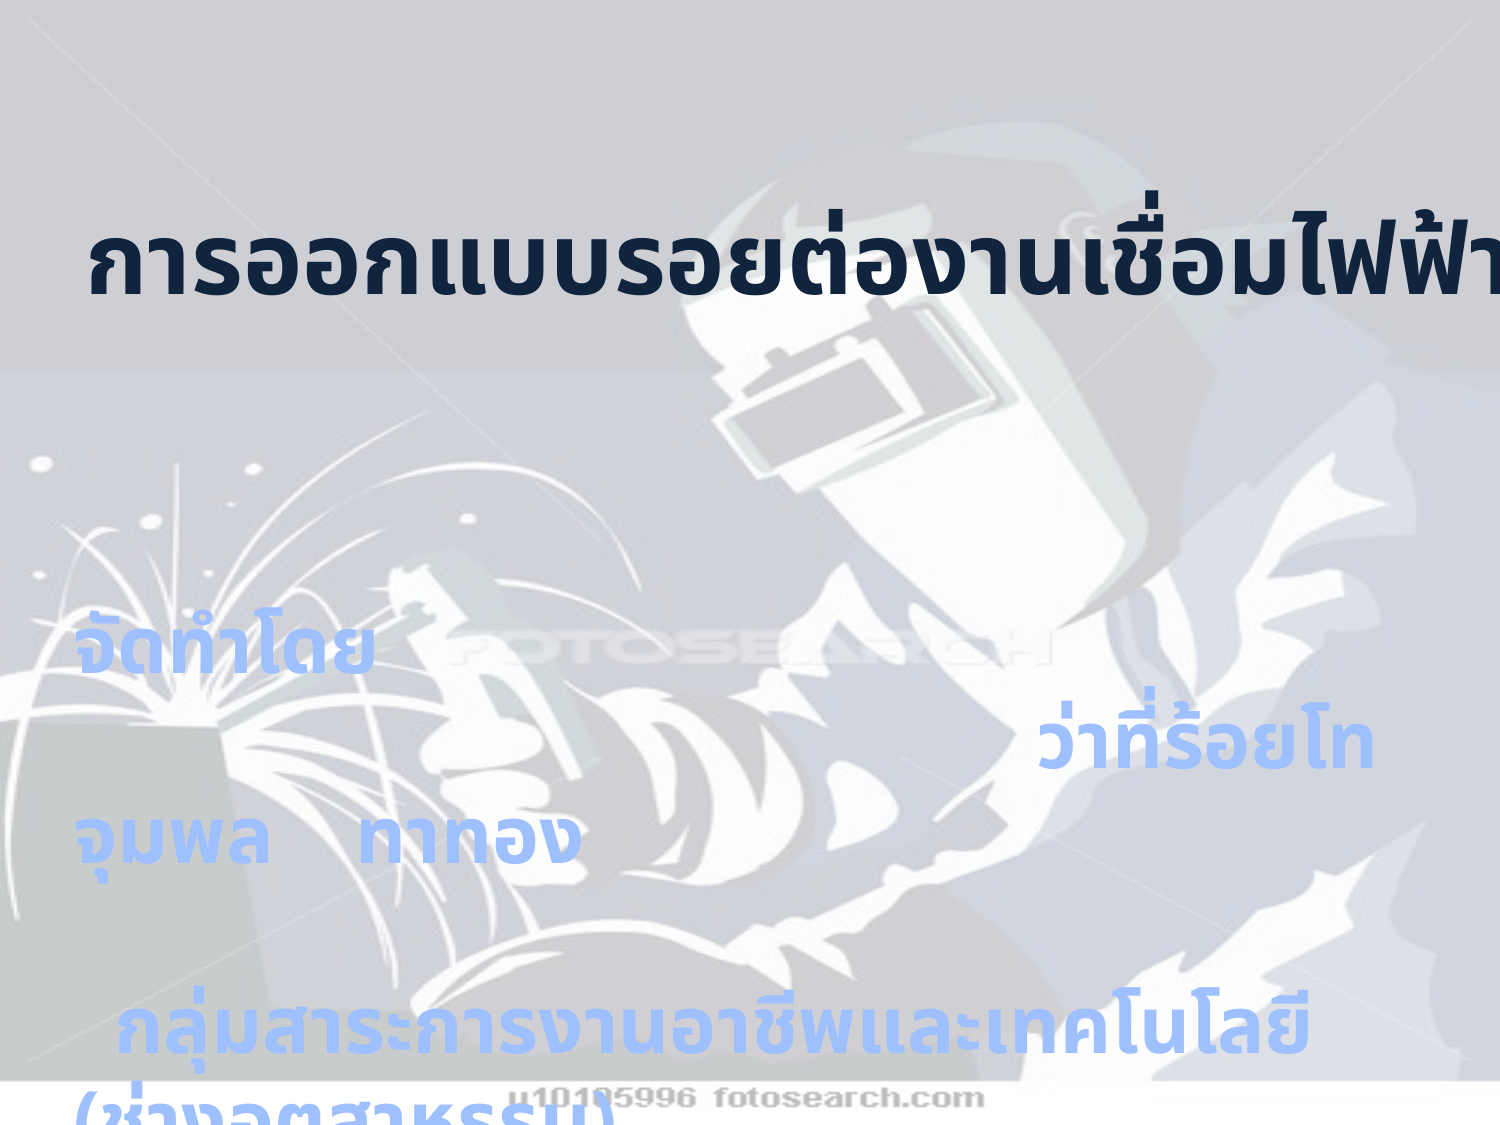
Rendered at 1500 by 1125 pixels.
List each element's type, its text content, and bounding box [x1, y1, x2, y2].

text_box จัดทำโดย ว่าที่ร้อยโท จุมพล ทาทอง กลุ่มสาระการงานอาชีพและเทคโนโลยี (ช่างอุตสาหรรม) โรงเรียนสันทรายวิทยาคม อำเภอสันทราย จังหวัดเชียงใหม่ [58, 492, 1465, 1125]
title การออกแบบรอยต่องานเชื่อมไฟฟ้า [70, 133, 1500, 375]
